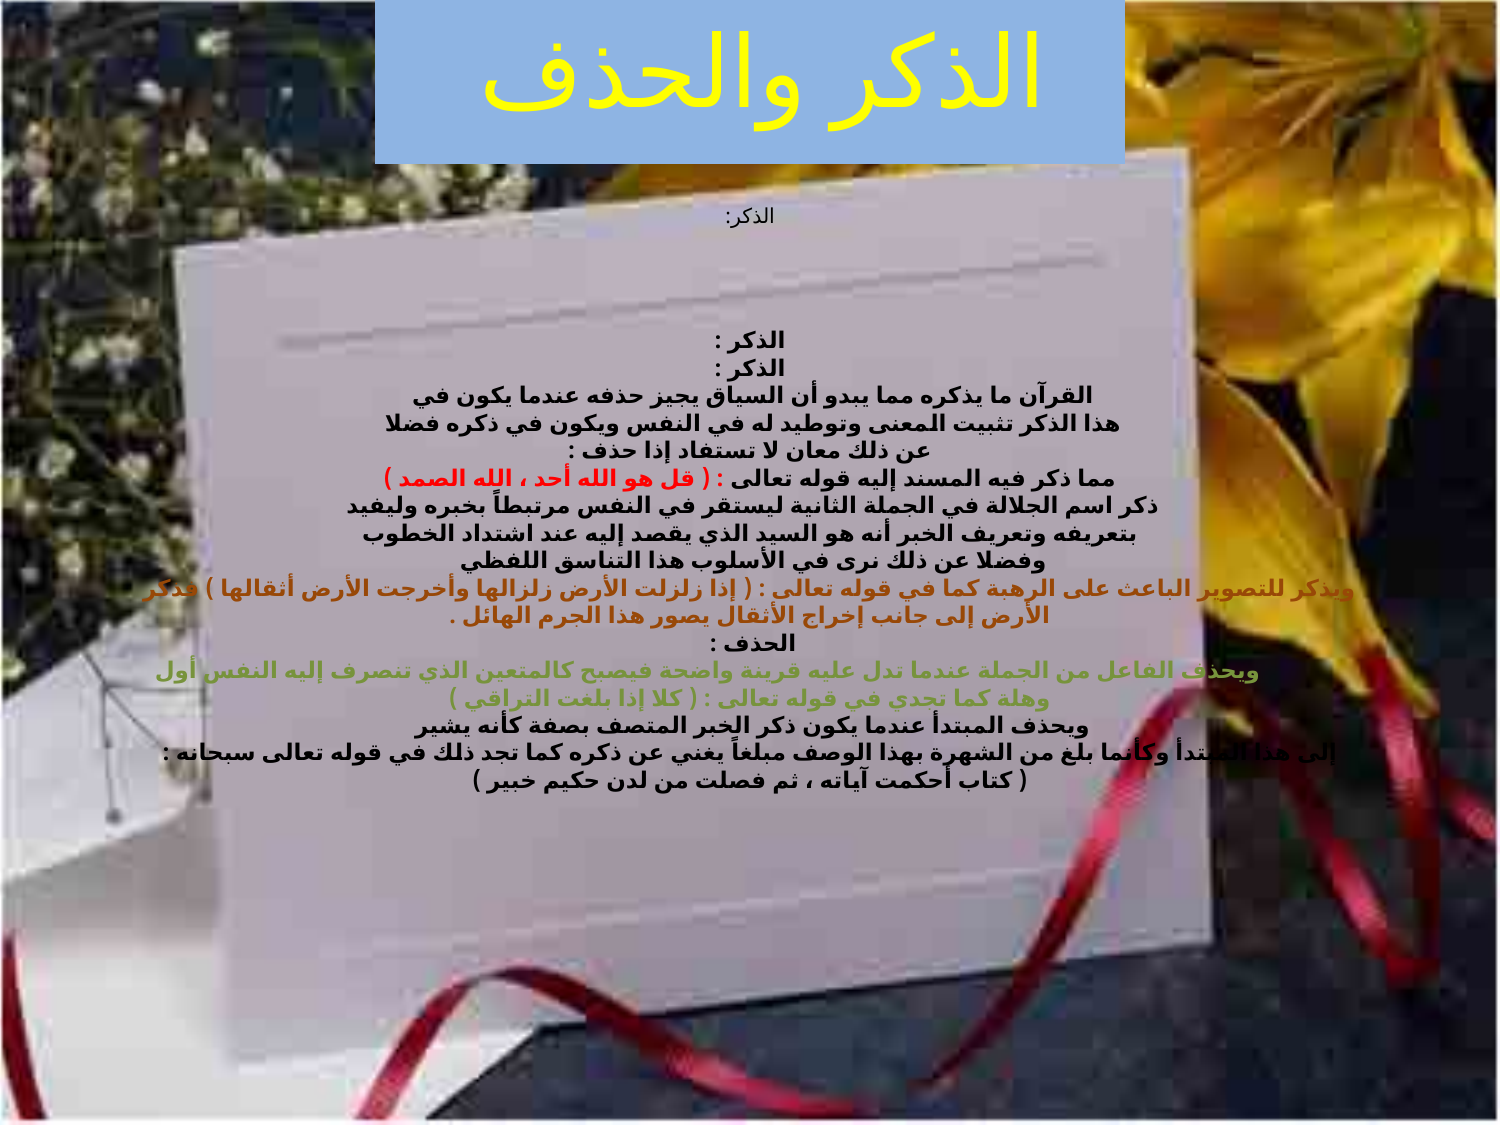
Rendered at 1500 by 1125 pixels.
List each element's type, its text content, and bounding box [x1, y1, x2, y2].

subtitle الذكر والحذف [375, 0, 1125, 164]
picture [0, 0, 1500, 1125]
title الذكر: الذكر : الذكر : القرآن ما يذكره مما يبدو أن السياق يجيز حذفه عندما يكون في هذا الذكر تثبيت المعنى وتوطيد له في النفس ويكون في ذكره فضلا عن ذلك معان لا تستفاد إذا حذف : مما ذكر فيه المسند إليه قوله تعالى : ( قل هو الله أحد ، الله الصمد ) ذكر اسم الجلالة في الجملة الثانية ليستقر في النفس مرتبطاً بخبره وليفيد بتعريفه وتعريف الخبر أنه هو السيد الذي يقصد إليه عند اشتداد الخطوب وفضلا عن ذلك نرى في الأسلوب هذا التناسق اللفظي ويذكر للتصوير الباعث على الرهبة كما في قوله تعالى : ( إذا زلزلت الأرض زلزالها وأخرجت الأرض أثقالها ) فذكر الأرض إلى جانب إخراج الأثقال يصور هذا الجرم الهائل . الحذف : ويحذف الفاعل من الجملة عندما تدل عليه قرينة واضحة فيصبح كالمتعين الذي تنصرف إليه النفس أول وهلة كما تجدي في قوله تعالى : ( كلا إذا بلغت التراقي ) ويحذف المبتدأ عندما يكون ذكر الخبر المتصف بصفة كأنه يشير إلى هذا المبتدأ وكأنما بلغ من الشهرة بهذا الوصف مبلغاً يغني عن ذكره كما تجد ذلك في قوله تعالى سبحانه : ( كتاب أحكمت آياته ، ثم فصلت من لدن حكيم خبير ) [112, 187, 1388, 1020]
